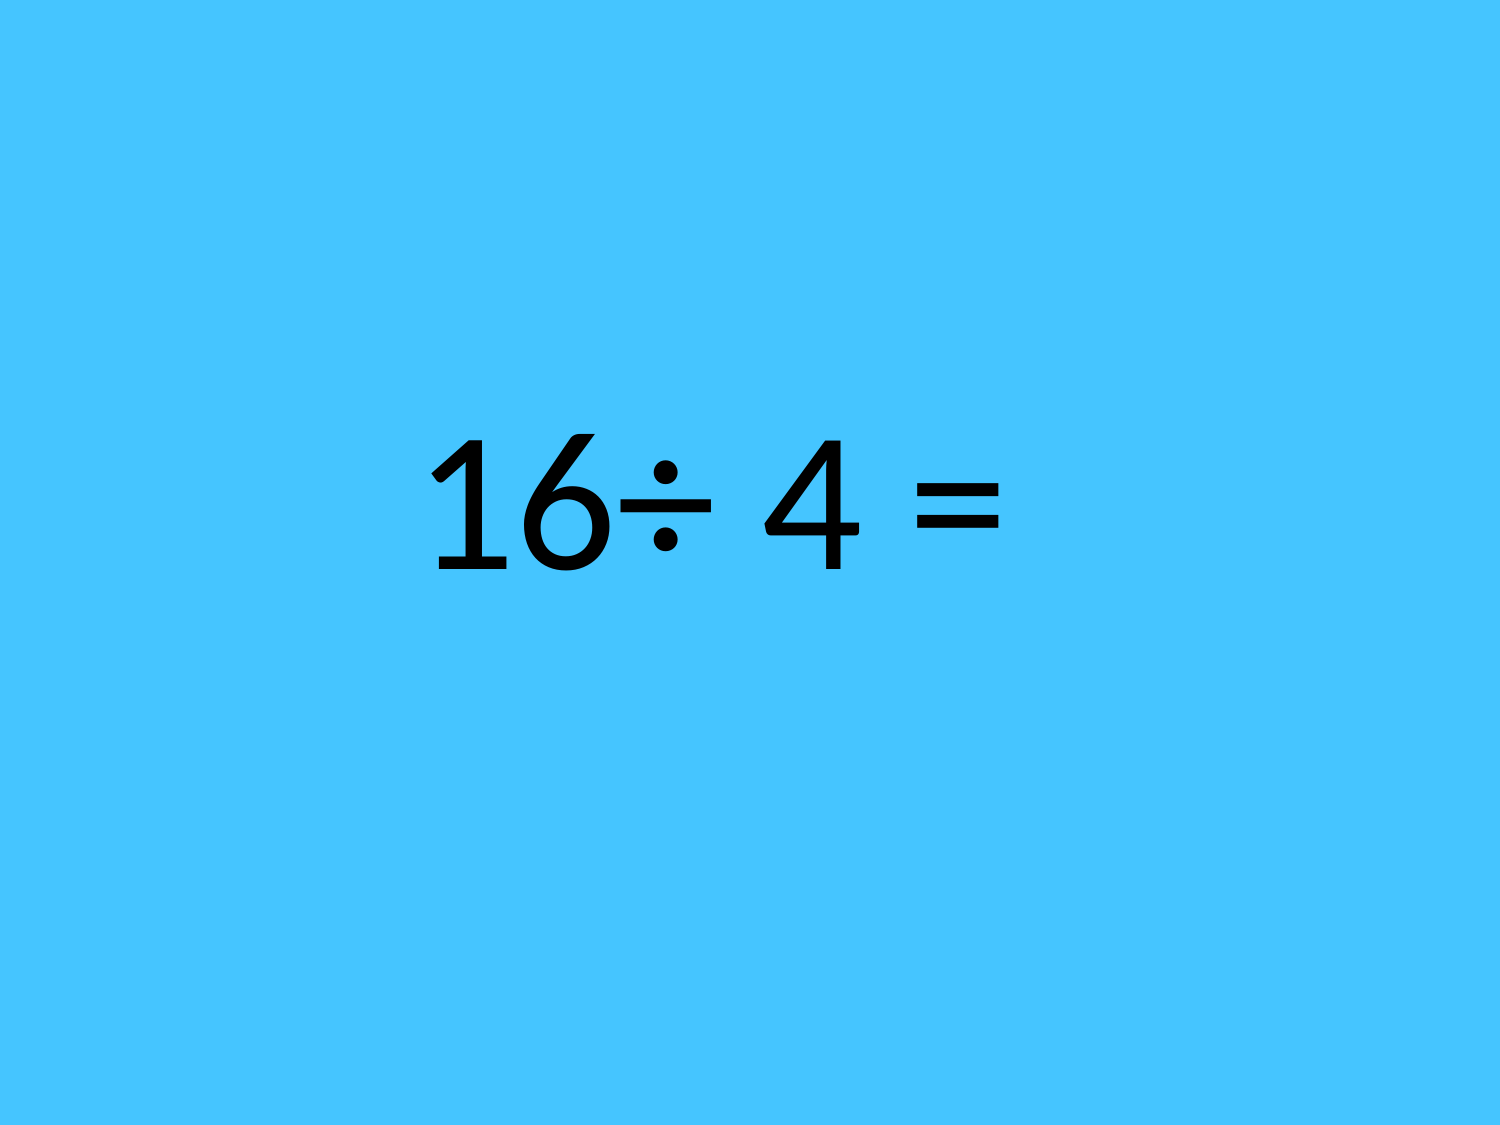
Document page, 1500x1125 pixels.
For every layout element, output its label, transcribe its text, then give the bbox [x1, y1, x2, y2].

text_box 16÷ 4 = [399, 362, 1138, 618]
